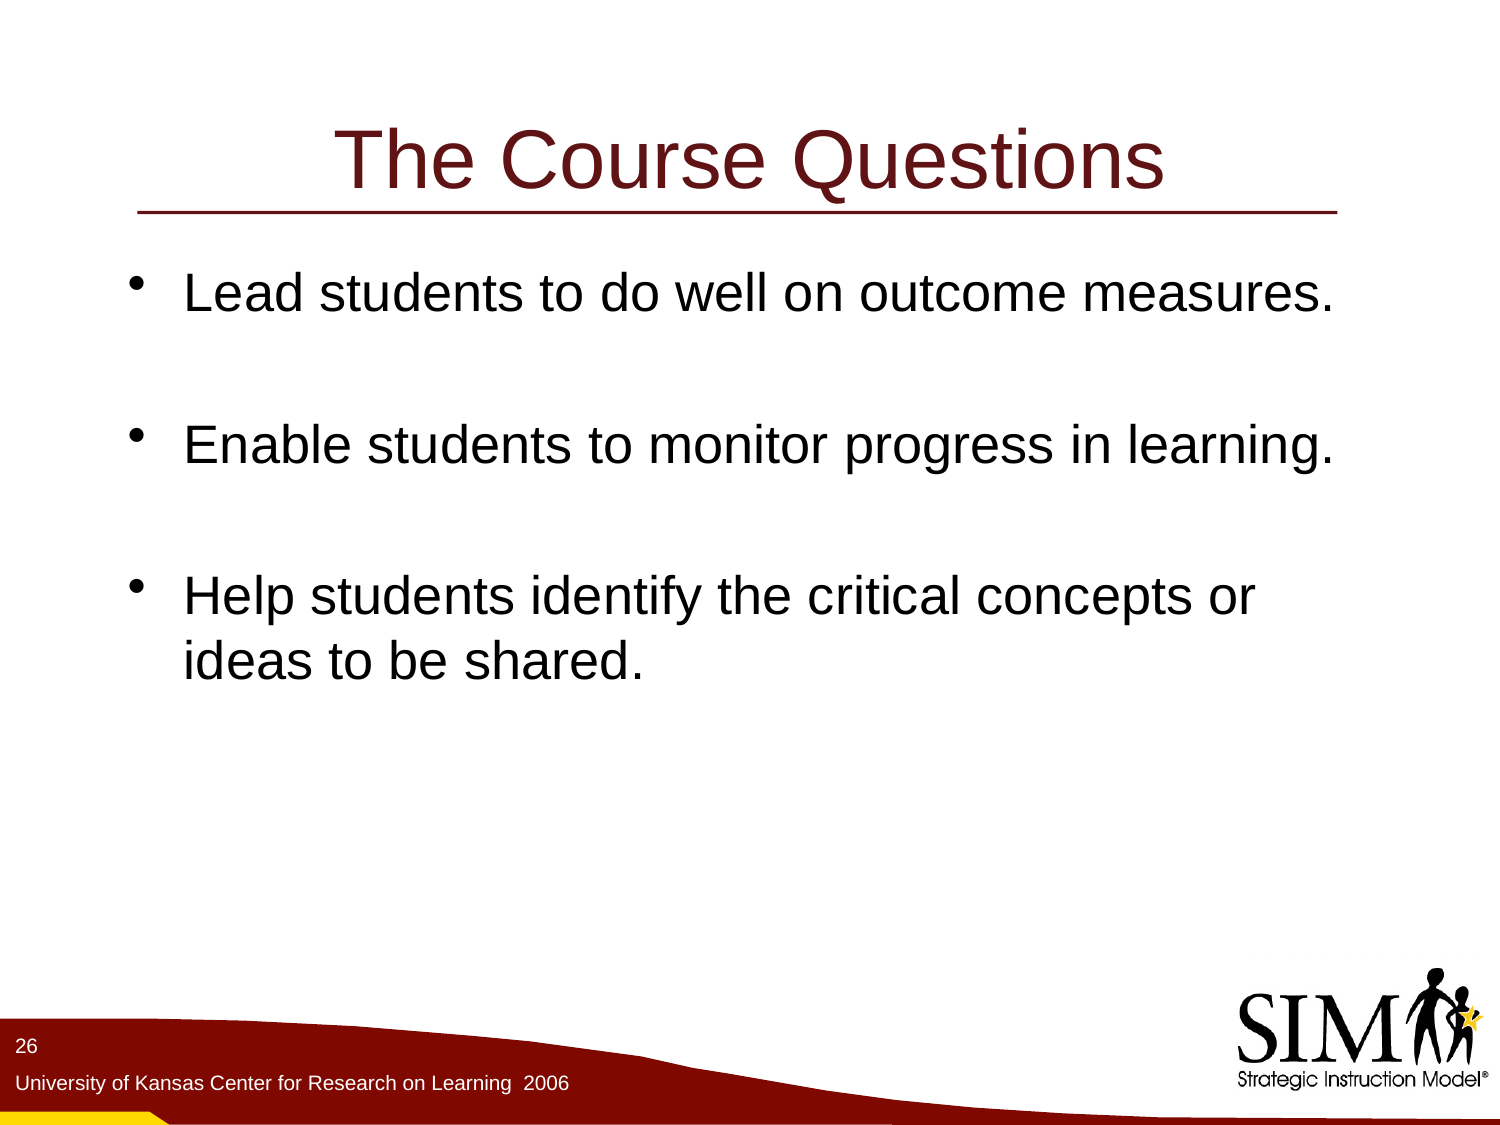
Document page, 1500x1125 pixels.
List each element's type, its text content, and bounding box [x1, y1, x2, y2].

footer University of Kansas Center for Research on Learning 2006 [0, 1062, 626, 1101]
list Lead students to do well on outcome measures. Enable students to monitor progress in learning. Help students identify the critical concepts or ideas to be shared. [112, 249, 1388, 901]
title The Course Questions [112, 74, 1388, 213]
picture [1231, 954, 1497, 1106]
slide_number 26 [0, 1024, 313, 1062]
